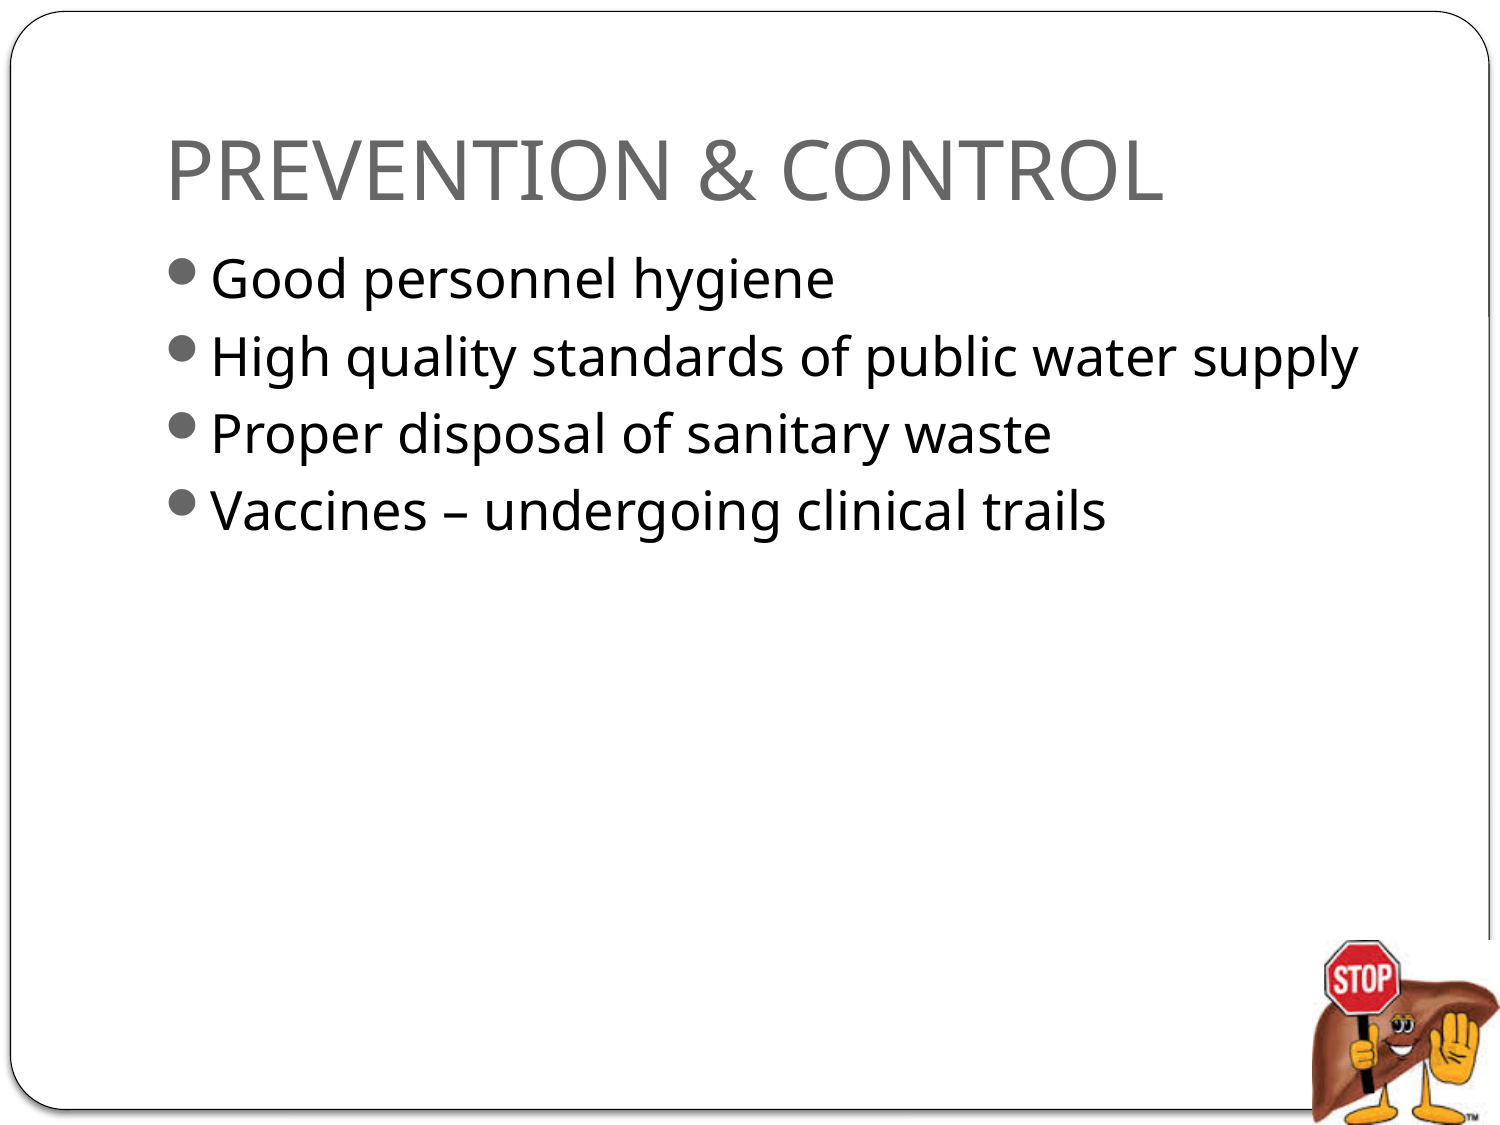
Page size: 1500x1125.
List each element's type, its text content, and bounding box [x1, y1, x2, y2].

title PREVENTION & CONTROL [150, 45, 1425, 233]
list Good personnel hygiene High quality standards of public water supply Proper disposal of sanitary waste Vaccines – undergoing clinical trails [150, 237, 1425, 988]
picture [1312, 940, 1500, 1125]
